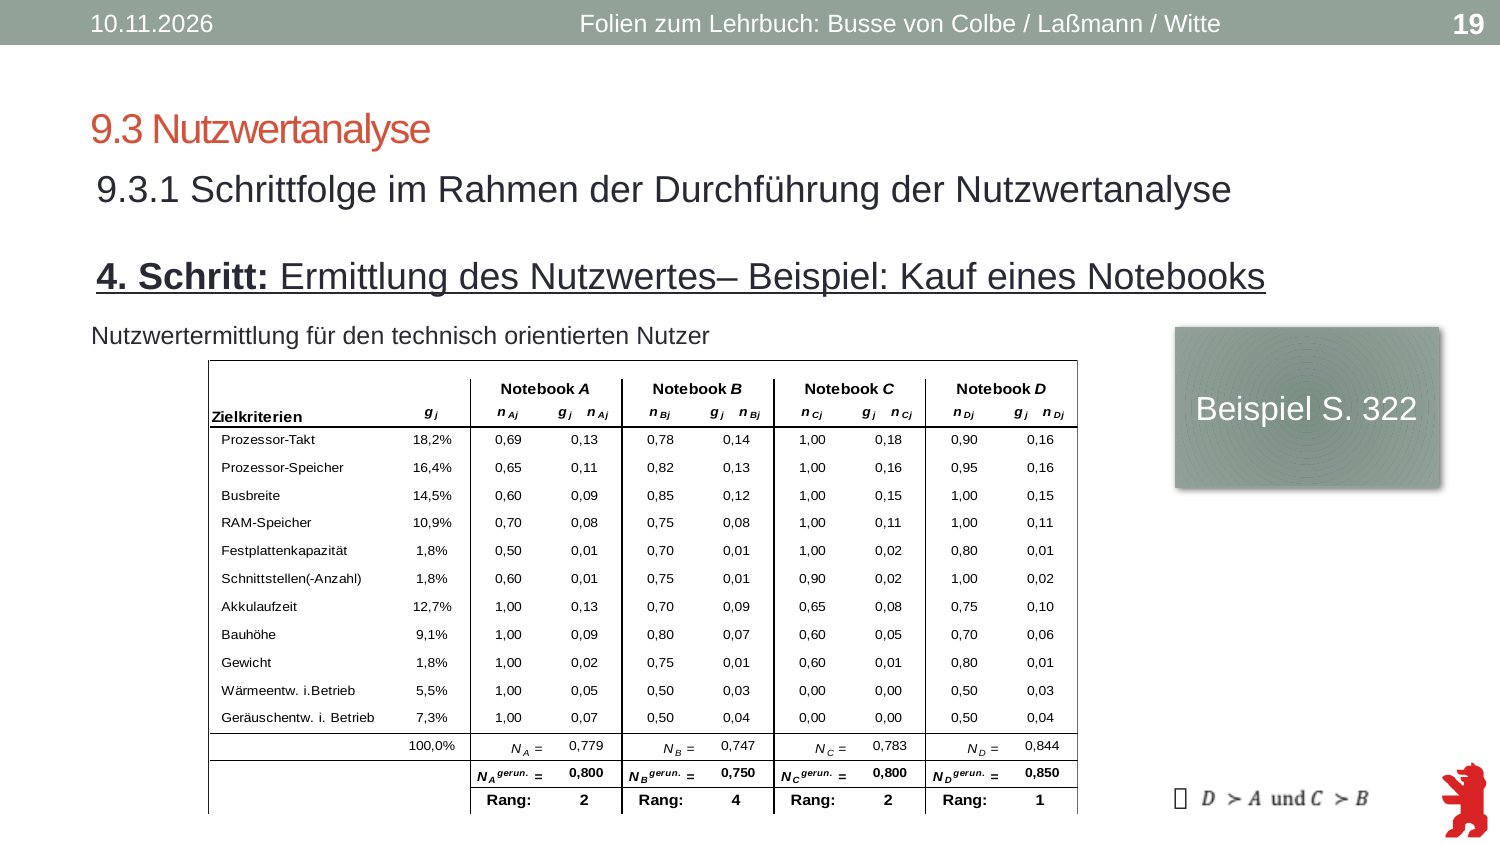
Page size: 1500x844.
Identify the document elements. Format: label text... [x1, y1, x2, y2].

text_box 4. Schritt: Ermittlung des Nutzwertes– Beispiel: Kauf eines Notebooks [81, 244, 1281, 305]
text_box 9.3.1 Schrittfolge im Rahmen der Durchführung der Nutzwertanalyse [81, 157, 1248, 217]
slide_number 19 [1325, 2, 1500, 43]
footer Folien zum Lehrbuch: Busse von Colbe / Laßmann / Witte [562, 2, 1238, 43]
text_box Nutzwertermittlung für den technisch orientierten Nutzer [76, 312, 727, 357]
text_box Beispiel S. 322 [1175, 327, 1439, 488]
picture [208, 359, 1500, 844]
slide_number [75, 2, 550, 43]
title 9.3 Nutzwertanalyse [75, 65, 1500, 188]
